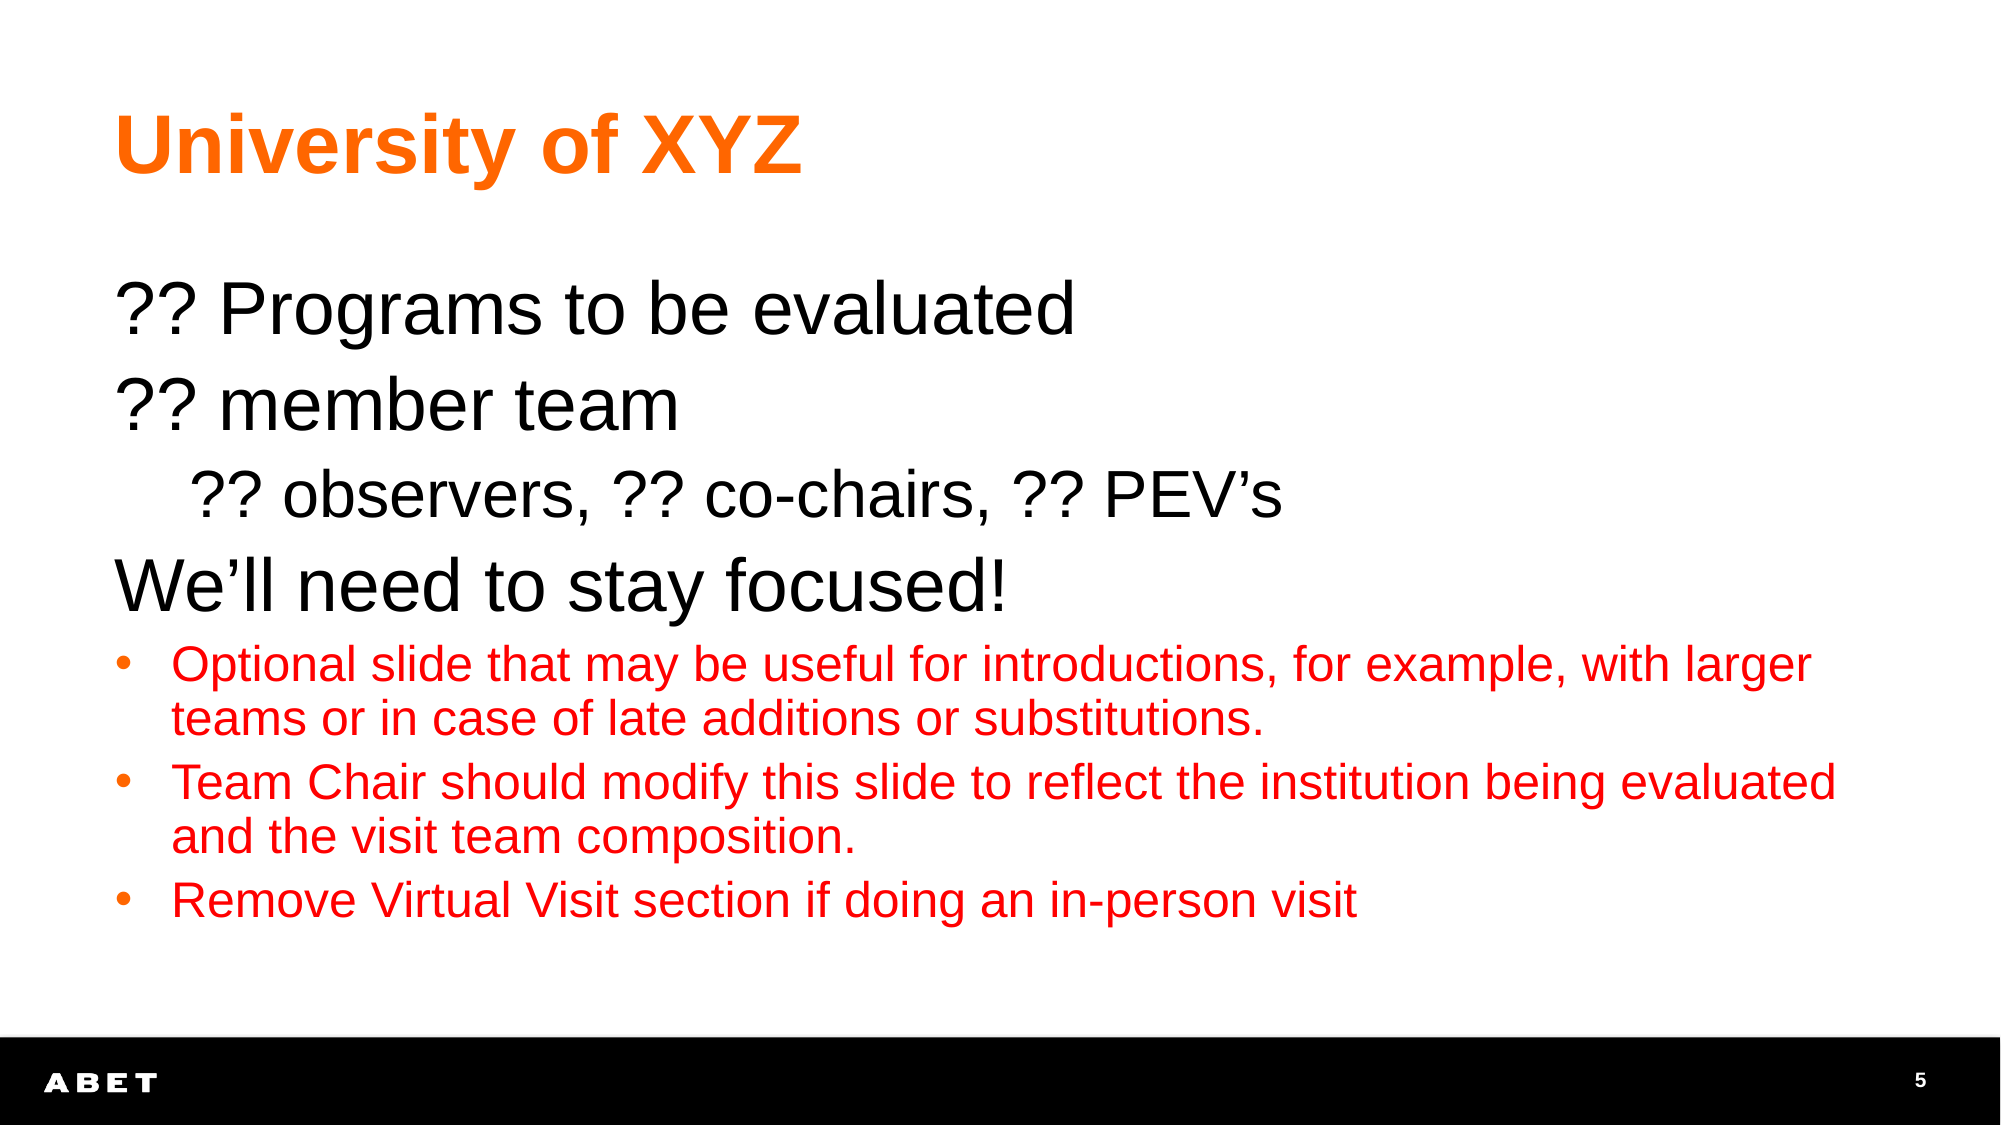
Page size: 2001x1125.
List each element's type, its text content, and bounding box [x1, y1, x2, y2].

picture [16, 1052, 184, 1113]
list ?? Programs to be evaluated ?? member team ?? observers, ?? co-chairs, ?? PEV’s We’ll need to stay focused! Optional slide that may be useful for introductions, for example, with larger teams or in case of late additions or substitutions. Team Chair should modify this slide to reflect the institution being evaluated and the visit team composition. Remove Virtual Visit section if doing an in-person visit [99, 262, 1900, 975]
title University of XYZ [99, 82, 1900, 213]
